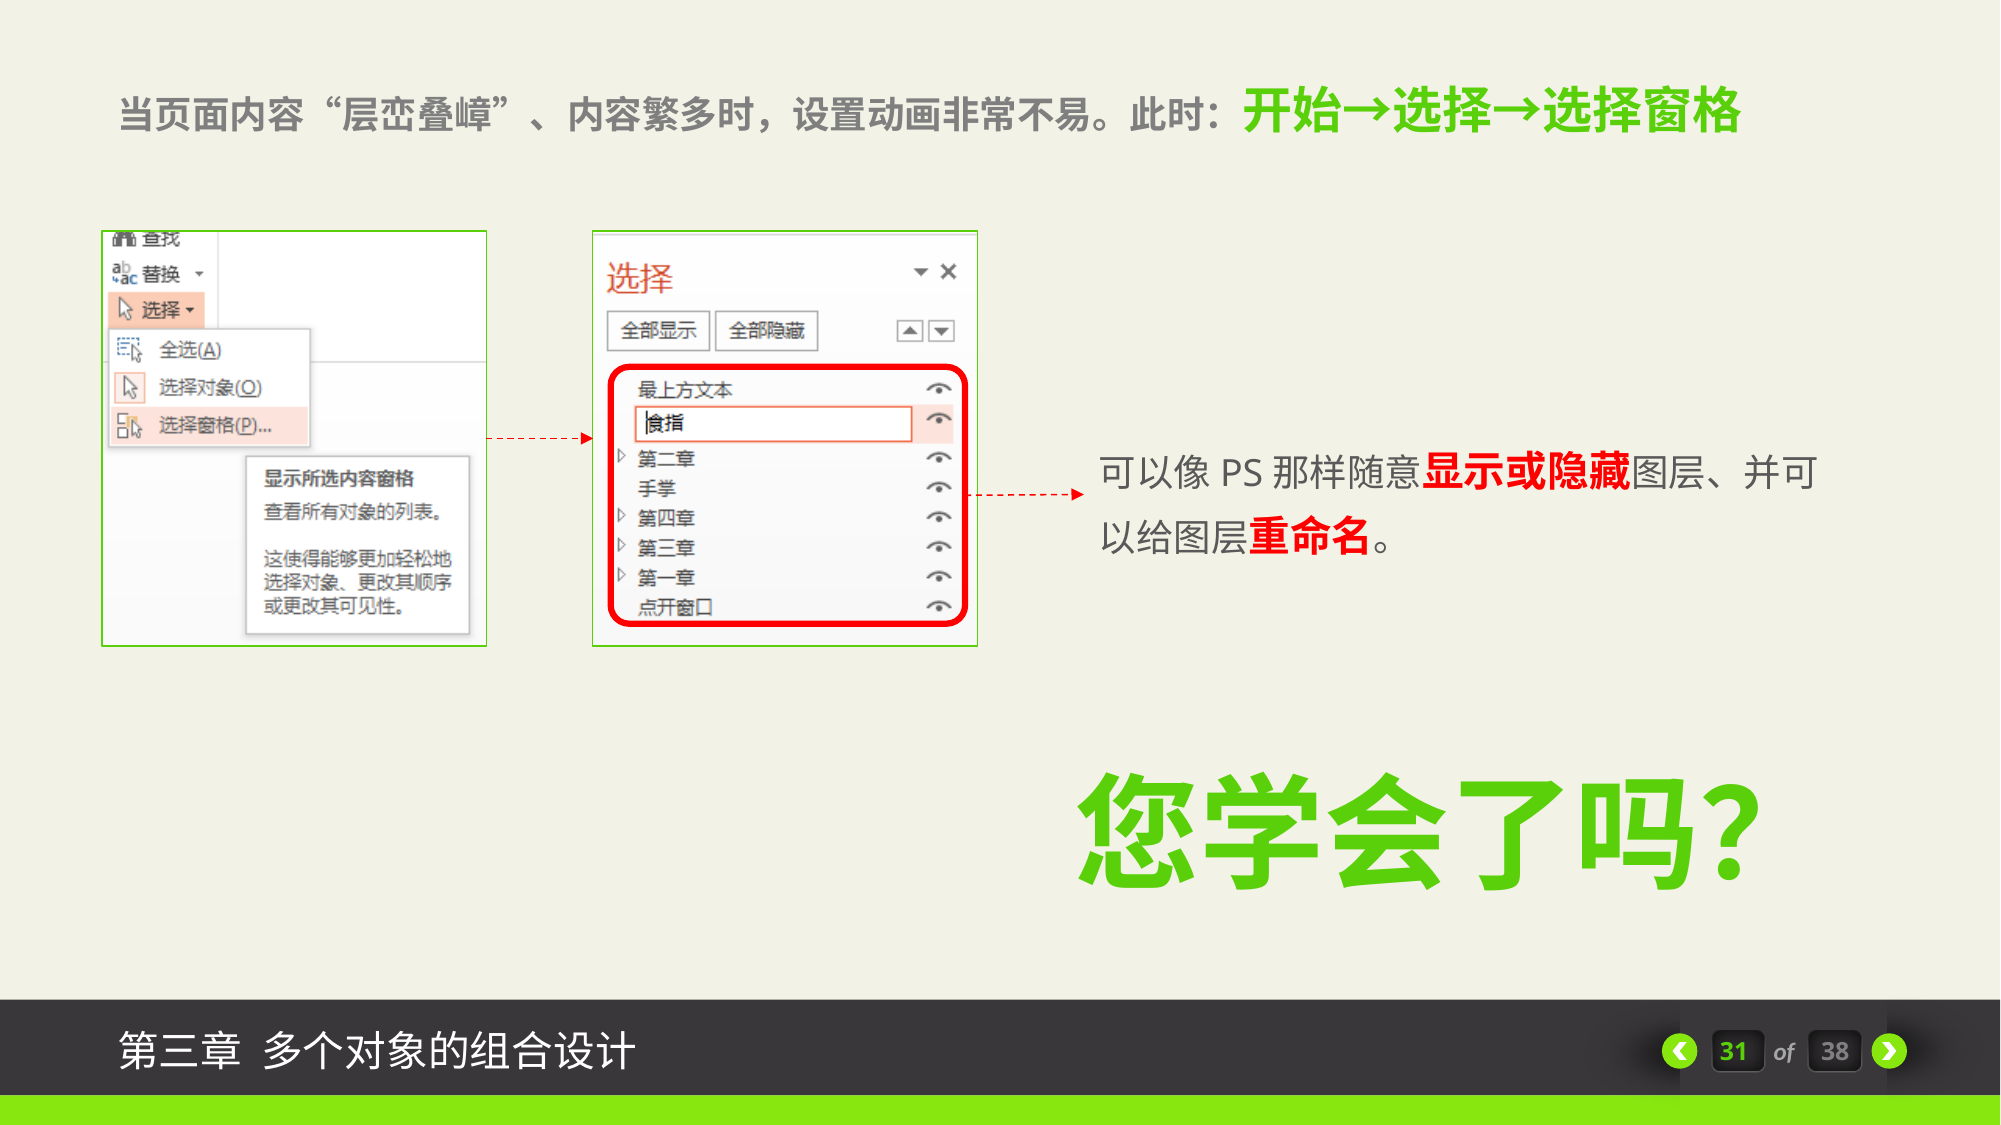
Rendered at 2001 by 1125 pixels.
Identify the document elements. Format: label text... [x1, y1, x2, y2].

picture [1567, 992, 1693, 1110]
picture [1875, 991, 2001, 1111]
text_box 可以像PS那样随意显示或隐藏图层、并可以给图层重命名。 [1083, 422, 1840, 567]
picture [593, 231, 977, 646]
picture [1805, 1026, 1866, 1076]
text_box 您学会了吗？ [976, 694, 1840, 912]
text_box 当页面内容“层峦叠嶂”、内容繁多时，设置动画非常不易。此时：开始→选择→选择窗格 [102, 71, 1931, 147]
picture [102, 231, 486, 646]
picture [1709, 1026, 1769, 1076]
